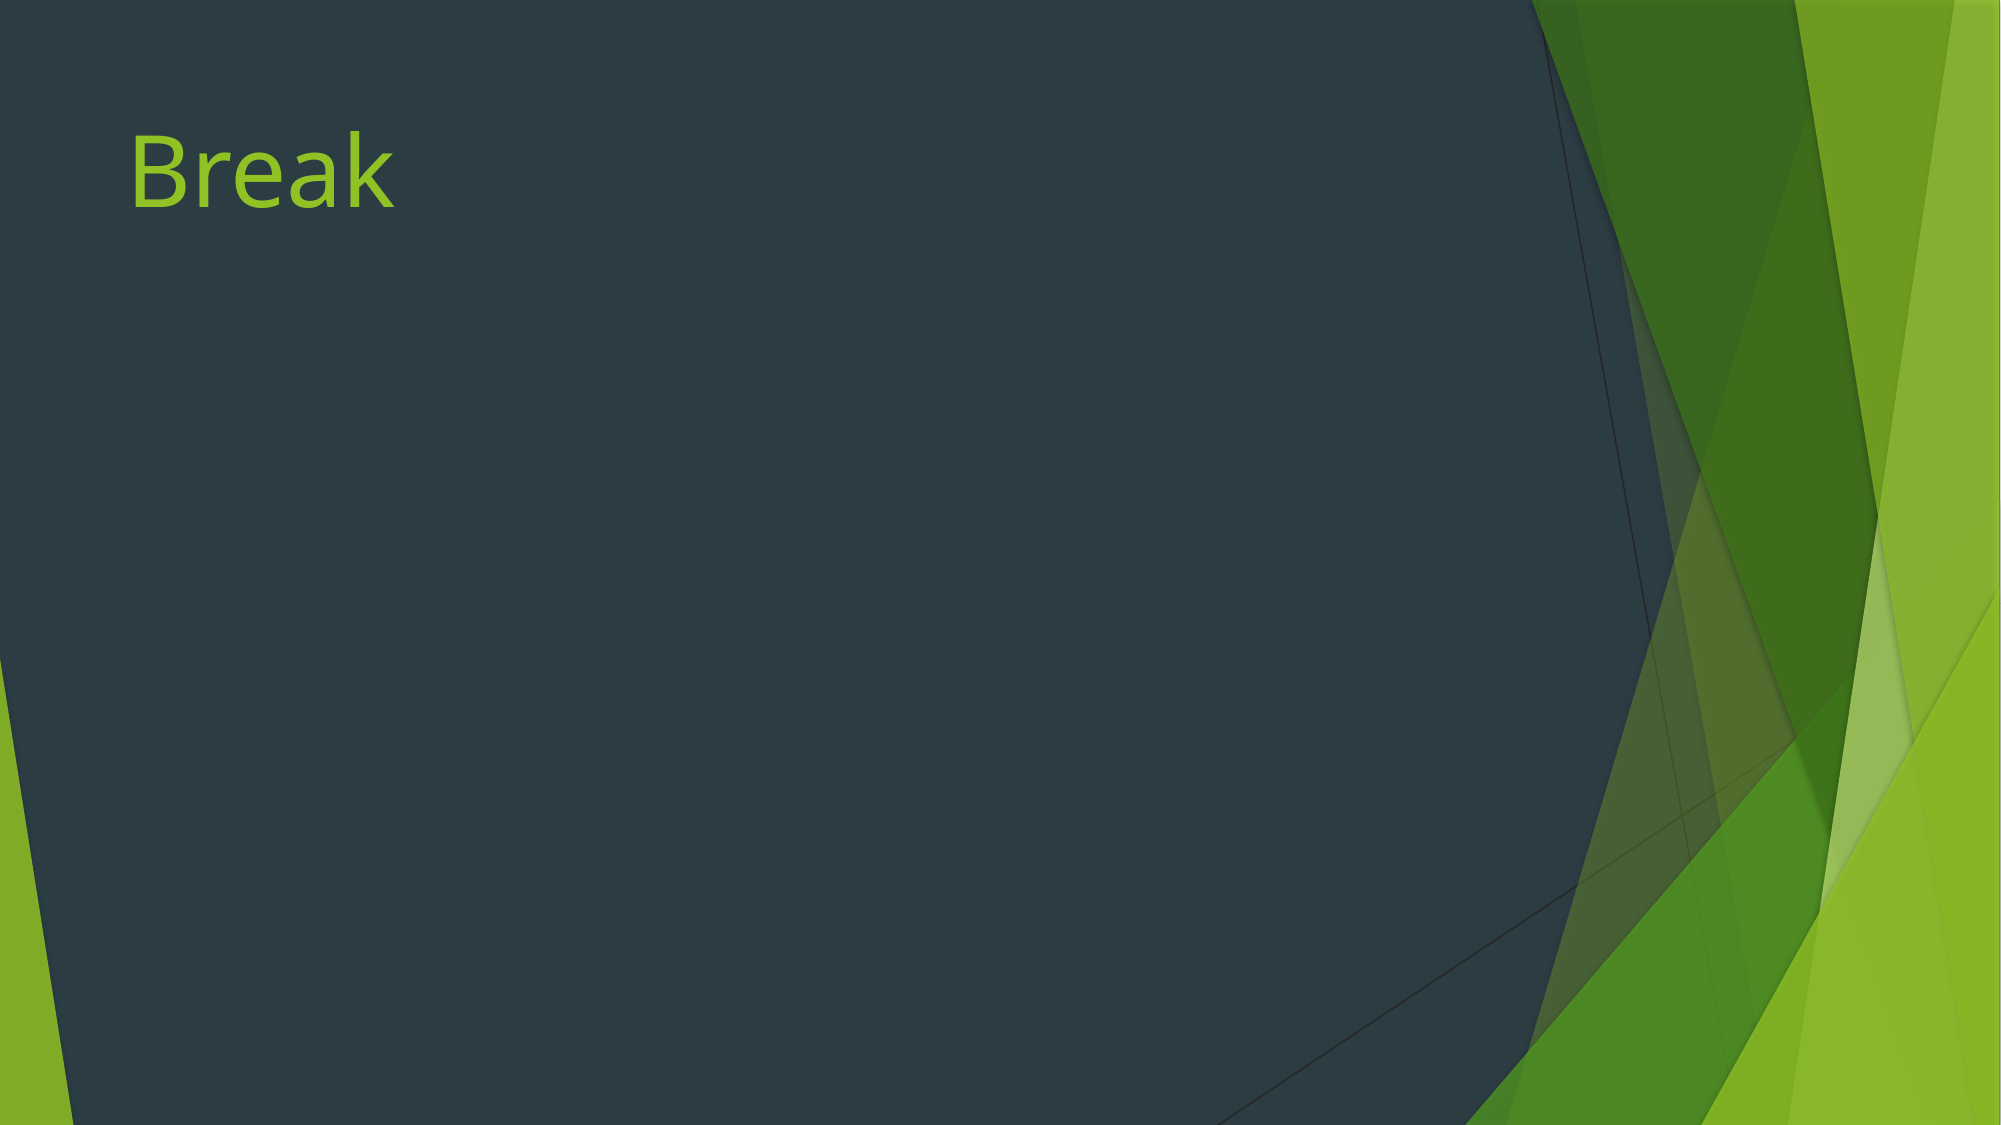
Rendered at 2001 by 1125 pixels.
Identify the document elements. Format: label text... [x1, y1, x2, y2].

title Break [111, 99, 1694, 317]
